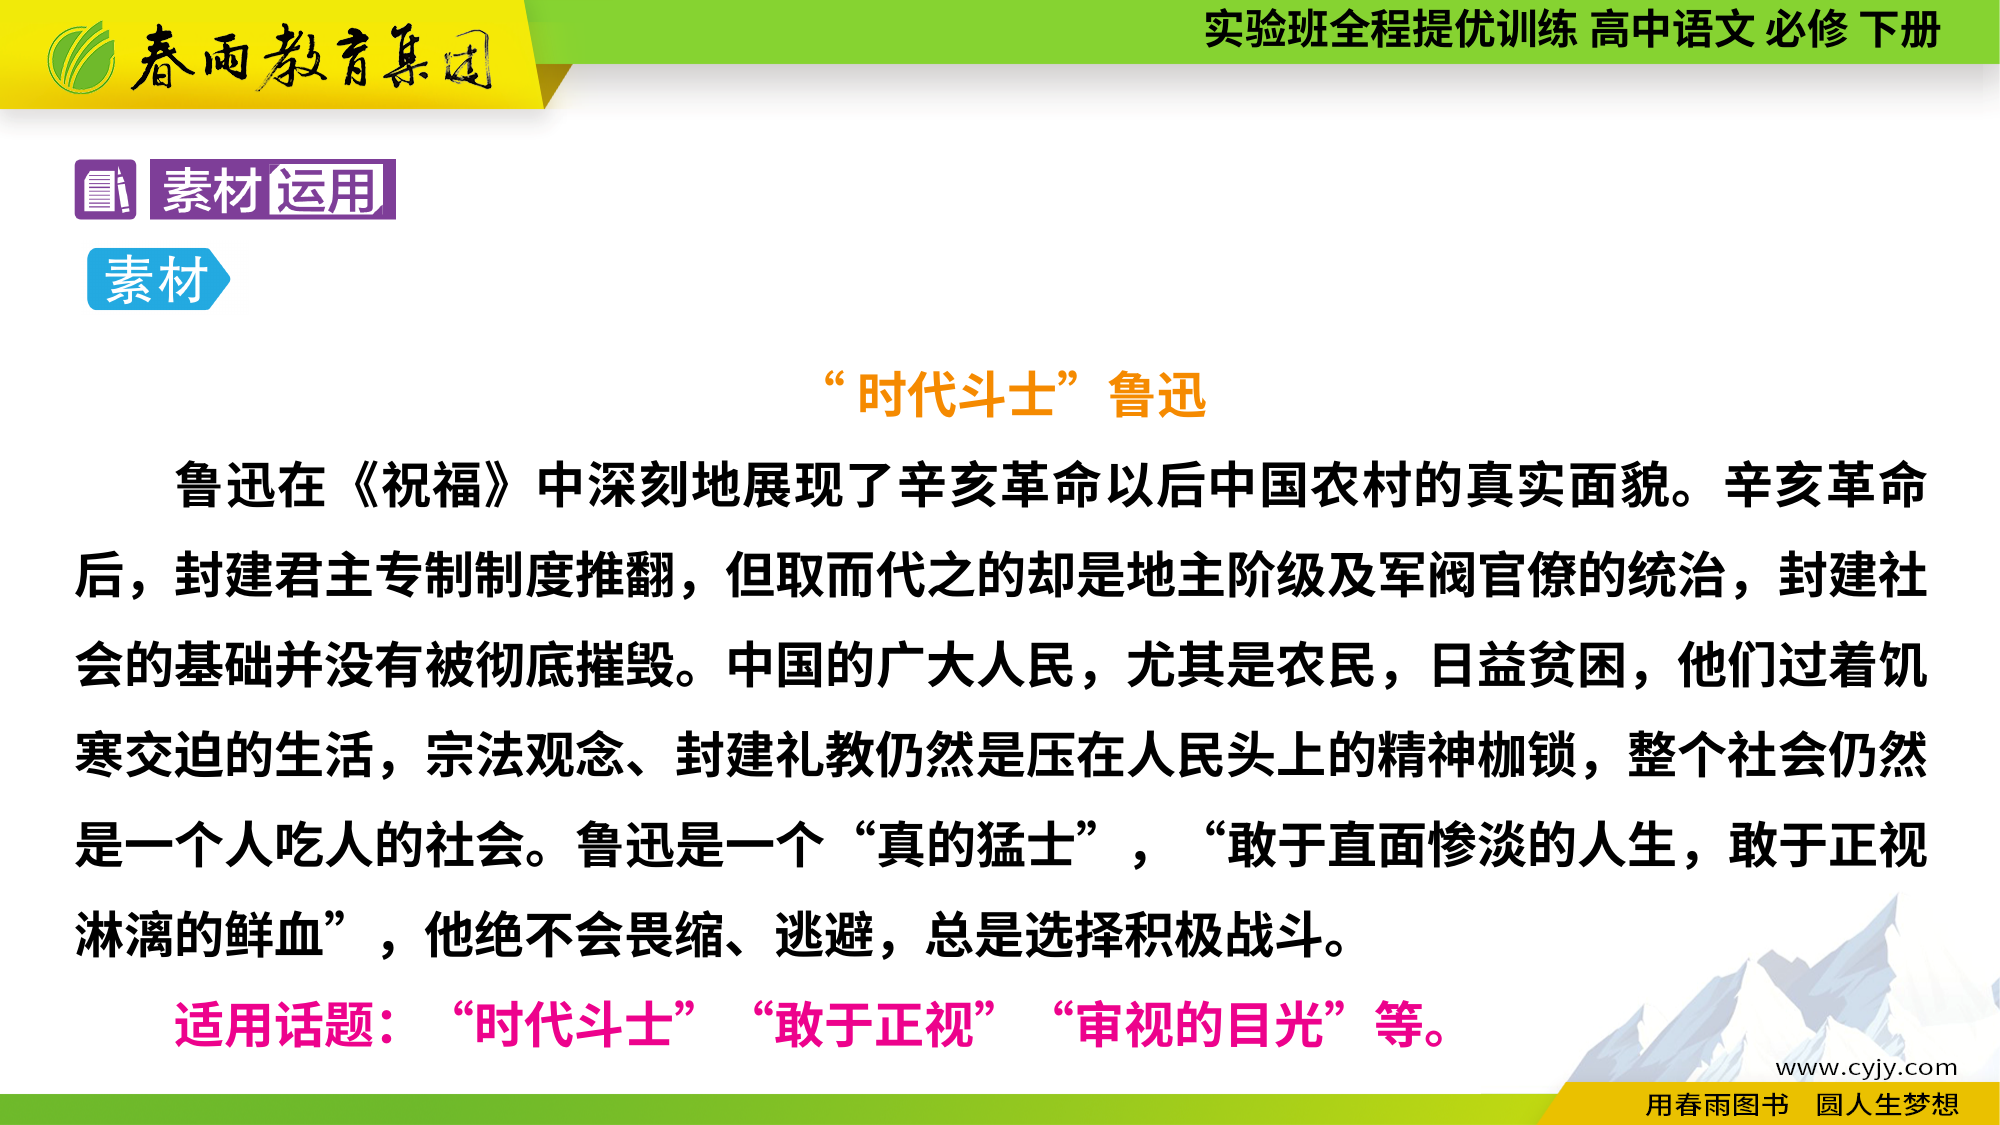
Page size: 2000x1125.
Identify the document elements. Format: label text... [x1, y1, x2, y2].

list “时代斗士”鲁迅 鲁迅在《祝福》中深刻地展现了辛亥革命以后中国农村的真实面貌。辛亥革命后，封建君主专制制度推翻，但取而代之的却是地主阶级及军阀官僚的统治，封建社会的基础并没有被彻底摧毁。中国的广大人民，尤其是农民，日益贫困，他们过着饥寒交迫的生活，宗法观念、封建礼教仍然是压在人民头上的精神枷锁，整个社会仍然是一个人吃人的社会。鲁迅是一个“真的猛士”，“敢于直面惨淡的人生，敢于正视淋漓的鲜血”，他绝不会畏缩、逃避，总是选择积极战斗。 适用话题：“时代斗士”“敢于正视”“审视的目光”等。 [59, 326, 1944, 1057]
picture [0, 0, 2000, 1125]
